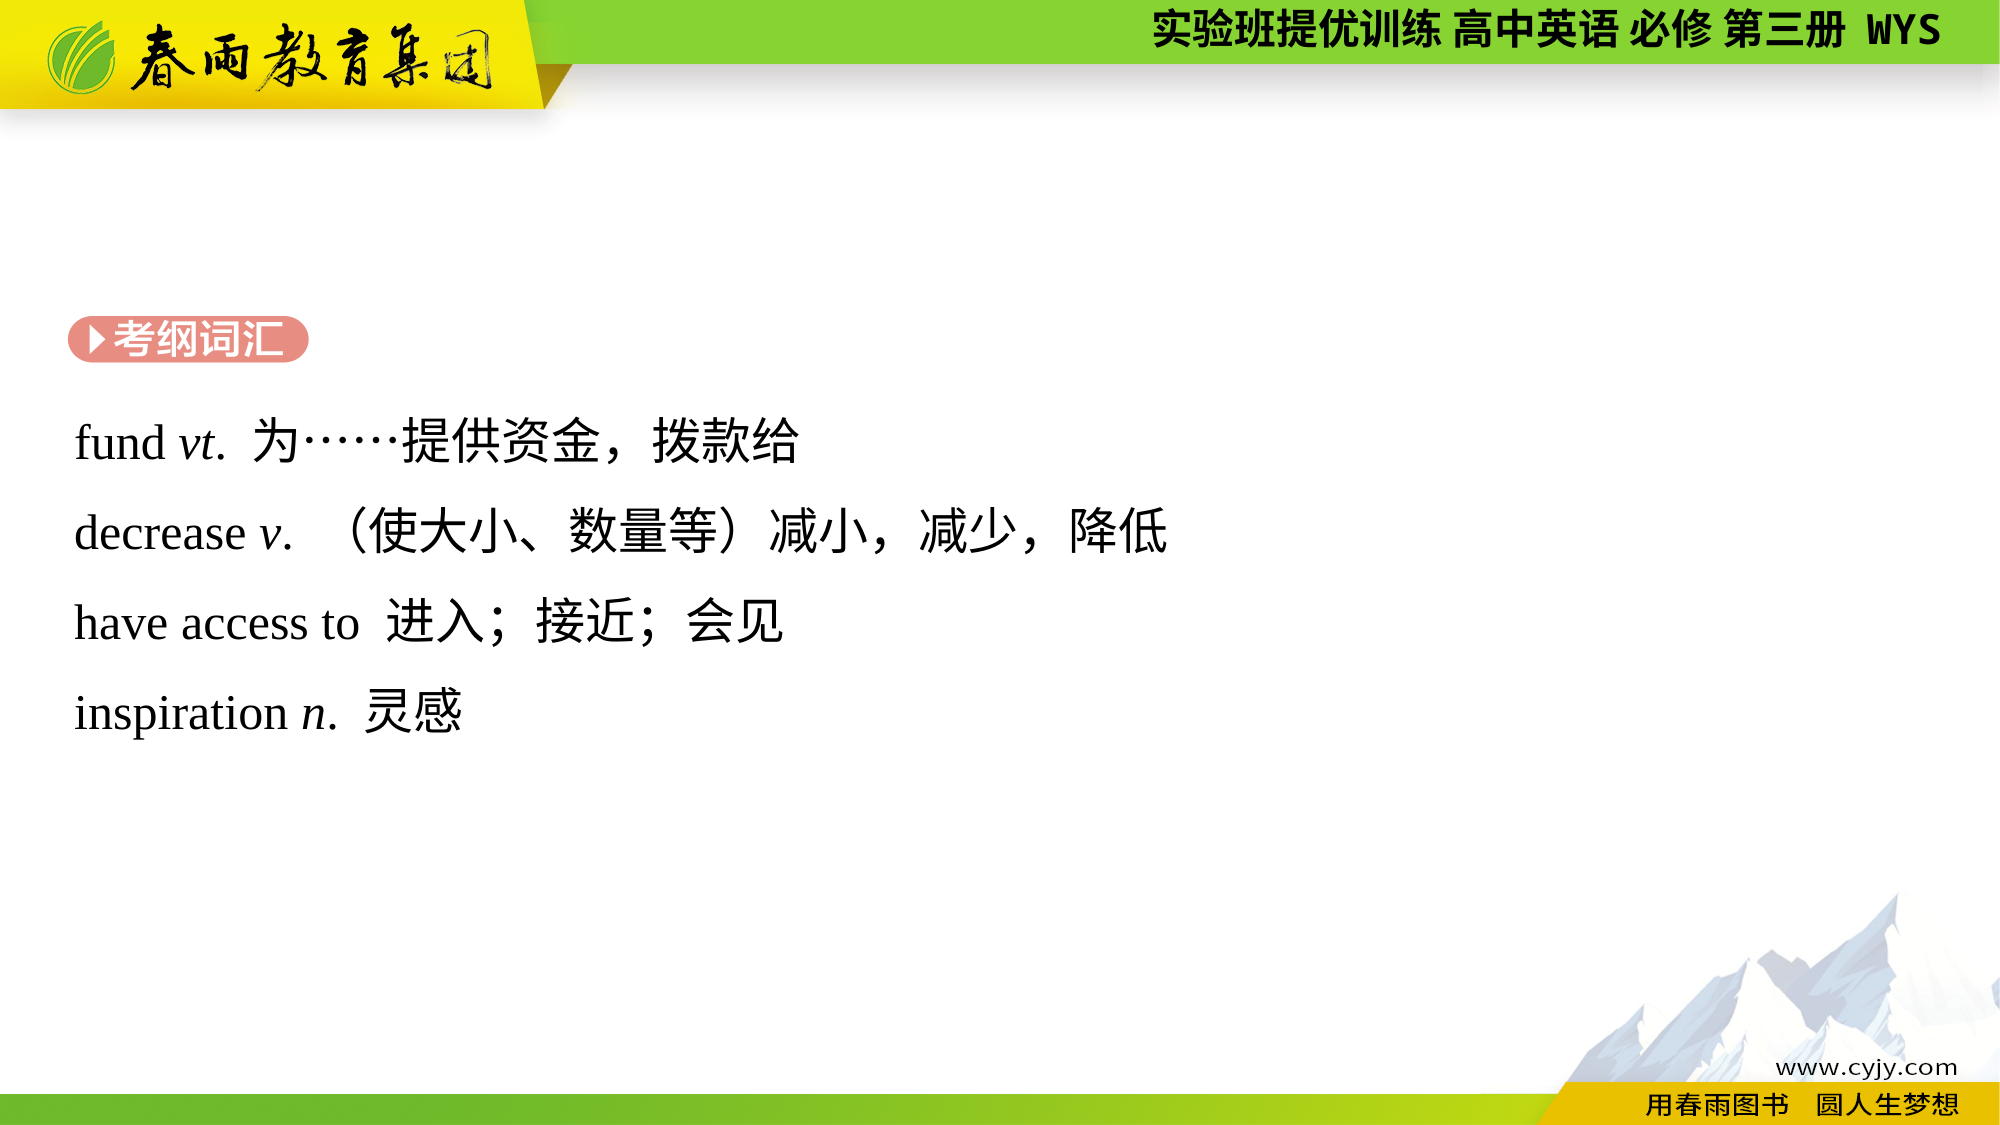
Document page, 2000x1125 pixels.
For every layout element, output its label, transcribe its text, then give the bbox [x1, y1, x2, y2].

picture [0, 0, 2000, 1125]
list fund vt. 为……提供资金，拨款给 decrease v. （使大小、数量等）减小，减少，降低 have access to 进入；接近；会见 inspiration n. 灵感 [59, 372, 1944, 740]
